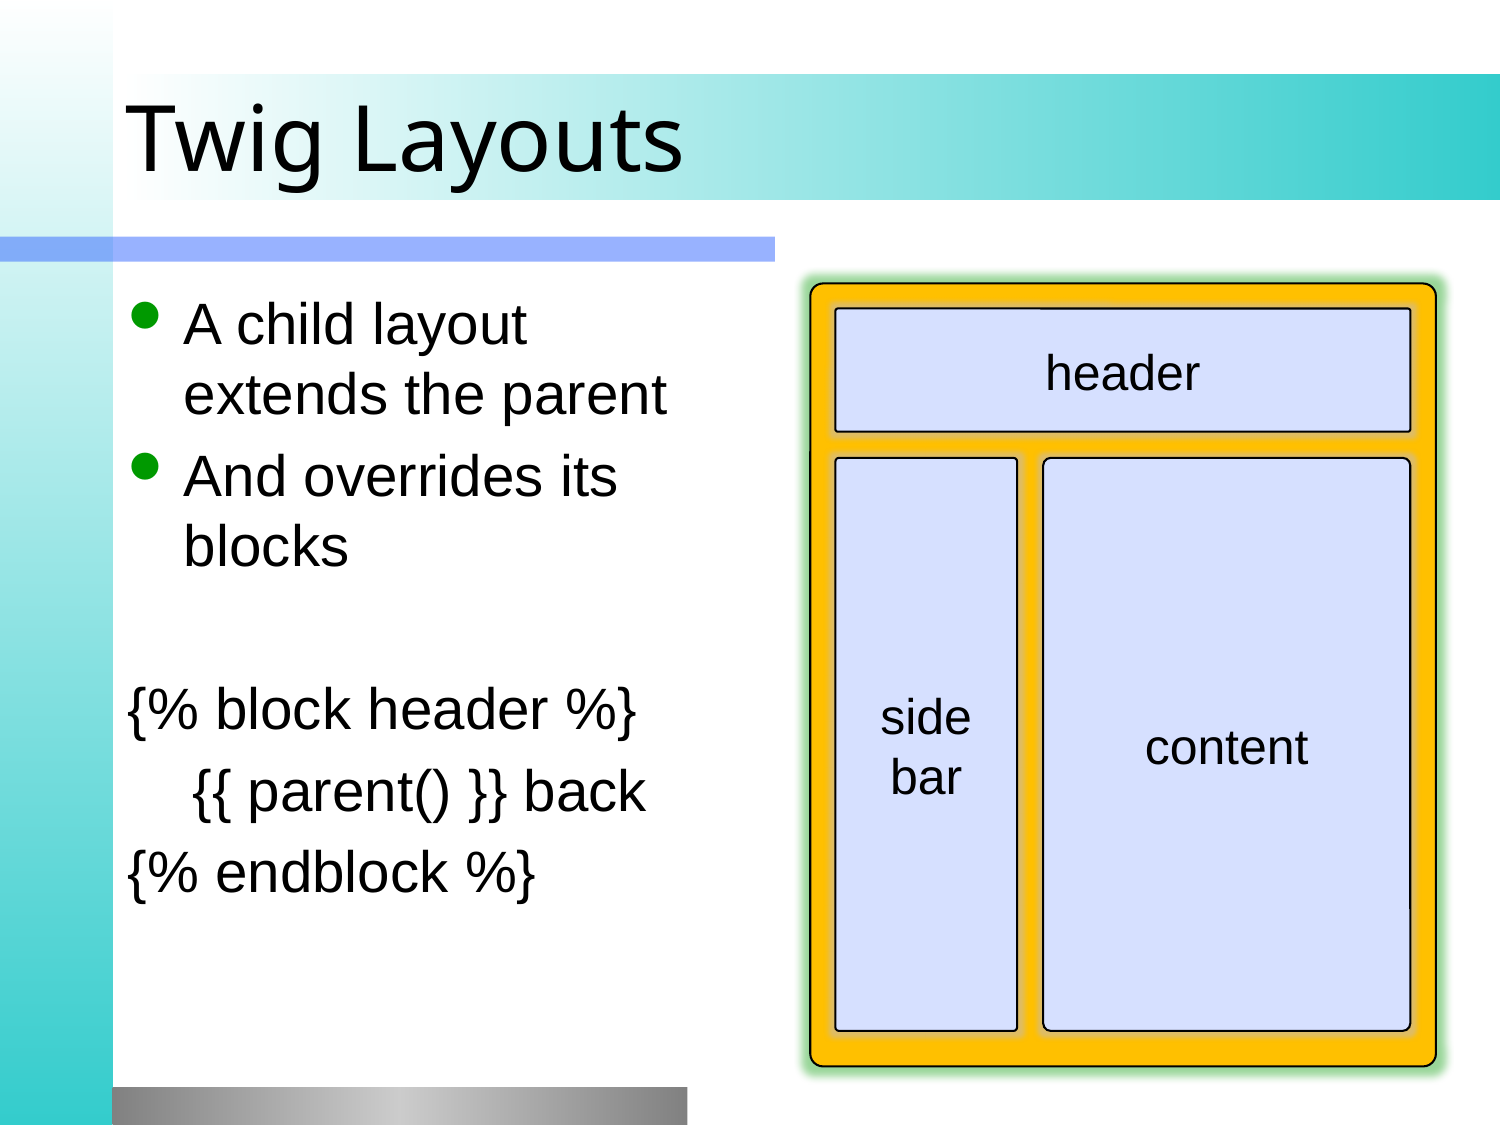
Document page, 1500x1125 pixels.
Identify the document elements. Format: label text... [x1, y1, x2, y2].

text_box content [1043, 457, 1411, 1031]
list A child layout extends the parent And overrides its blocks {% block header %} {{ parent() }} back {% endblock %} [112, 278, 760, 1073]
text_box [810, 283, 1436, 1067]
text_box side bar [835, 457, 1018, 1031]
title Twig Layouts [110, 40, 1386, 229]
text_box header [835, 308, 1411, 432]
